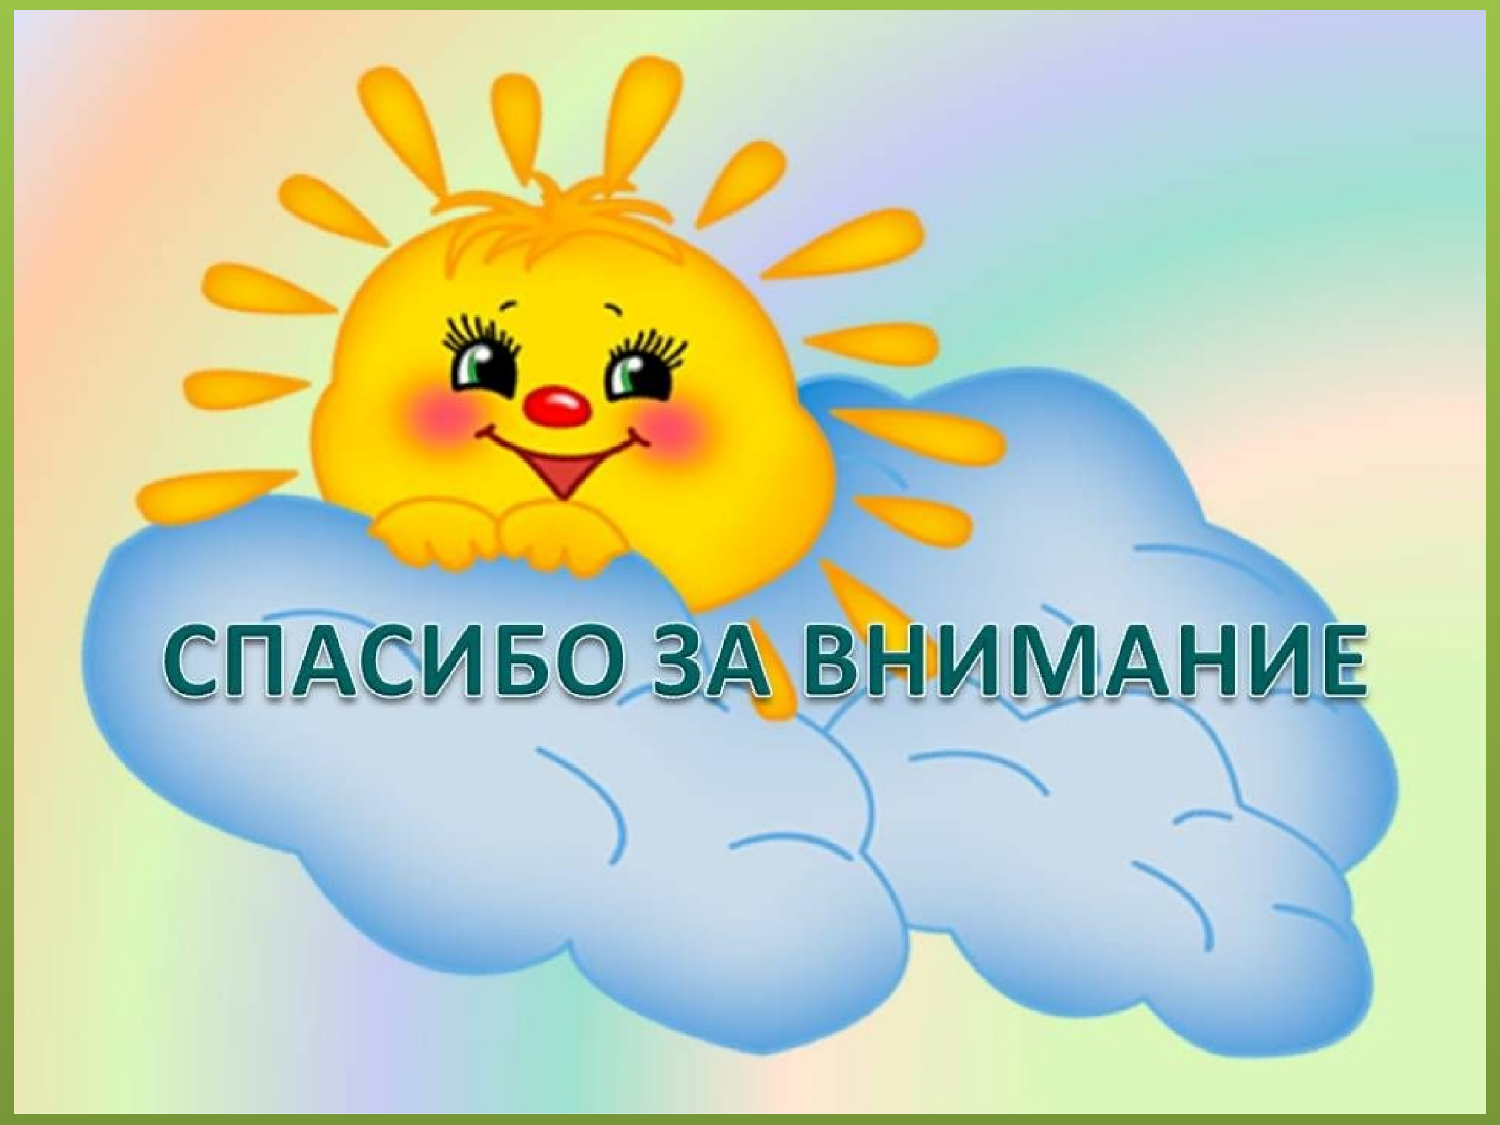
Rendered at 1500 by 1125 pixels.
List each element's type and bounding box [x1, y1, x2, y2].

picture [14, 10, 1486, 1115]
text_box [0, 0, 1500, 1125]
